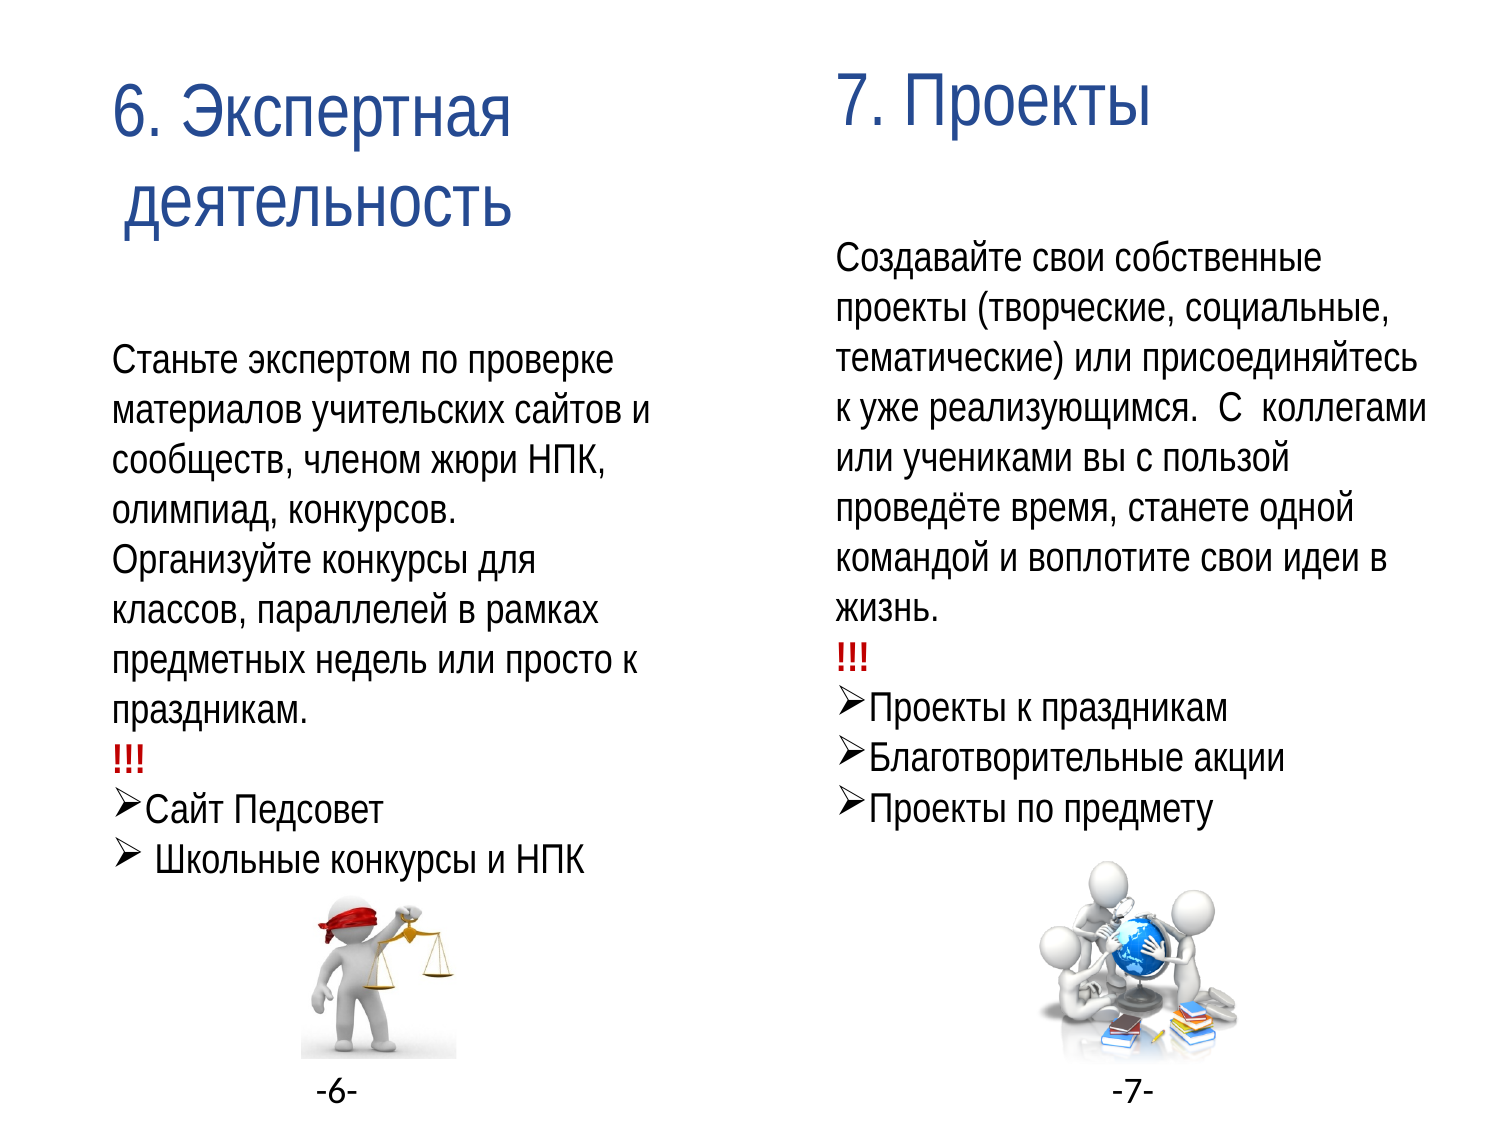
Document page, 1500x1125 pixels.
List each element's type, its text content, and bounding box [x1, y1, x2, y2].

text_box Экспертная деятельность Станьте экспертом по проверке материалов учительских сайтов и сообществ, членом жюри НПК, олимпиад, конкурсов. Организуйте конкурсы для классов, параллелей в рамках предметных недель или просто к праздникам. !!! Сайт Педсовет Школьные конкурсы и НПК [53, 54, 691, 990]
picture [1021, 857, 1259, 1065]
picture [300, 892, 457, 1059]
text_box -6- -7- [301, 1058, 1215, 1119]
text_box 7. Проекты Создавайте свои собственные проекты (творческие, социальные, тематические) или присоединяйтесь к уже реализующимся. С коллегами или учениками вы с пользой проведёте время, станете одной командой и воплотите свои идеи в жизнь. !!! Проекты к праздникам Благотворительные акции Проекты по предмету [820, 42, 1447, 838]
